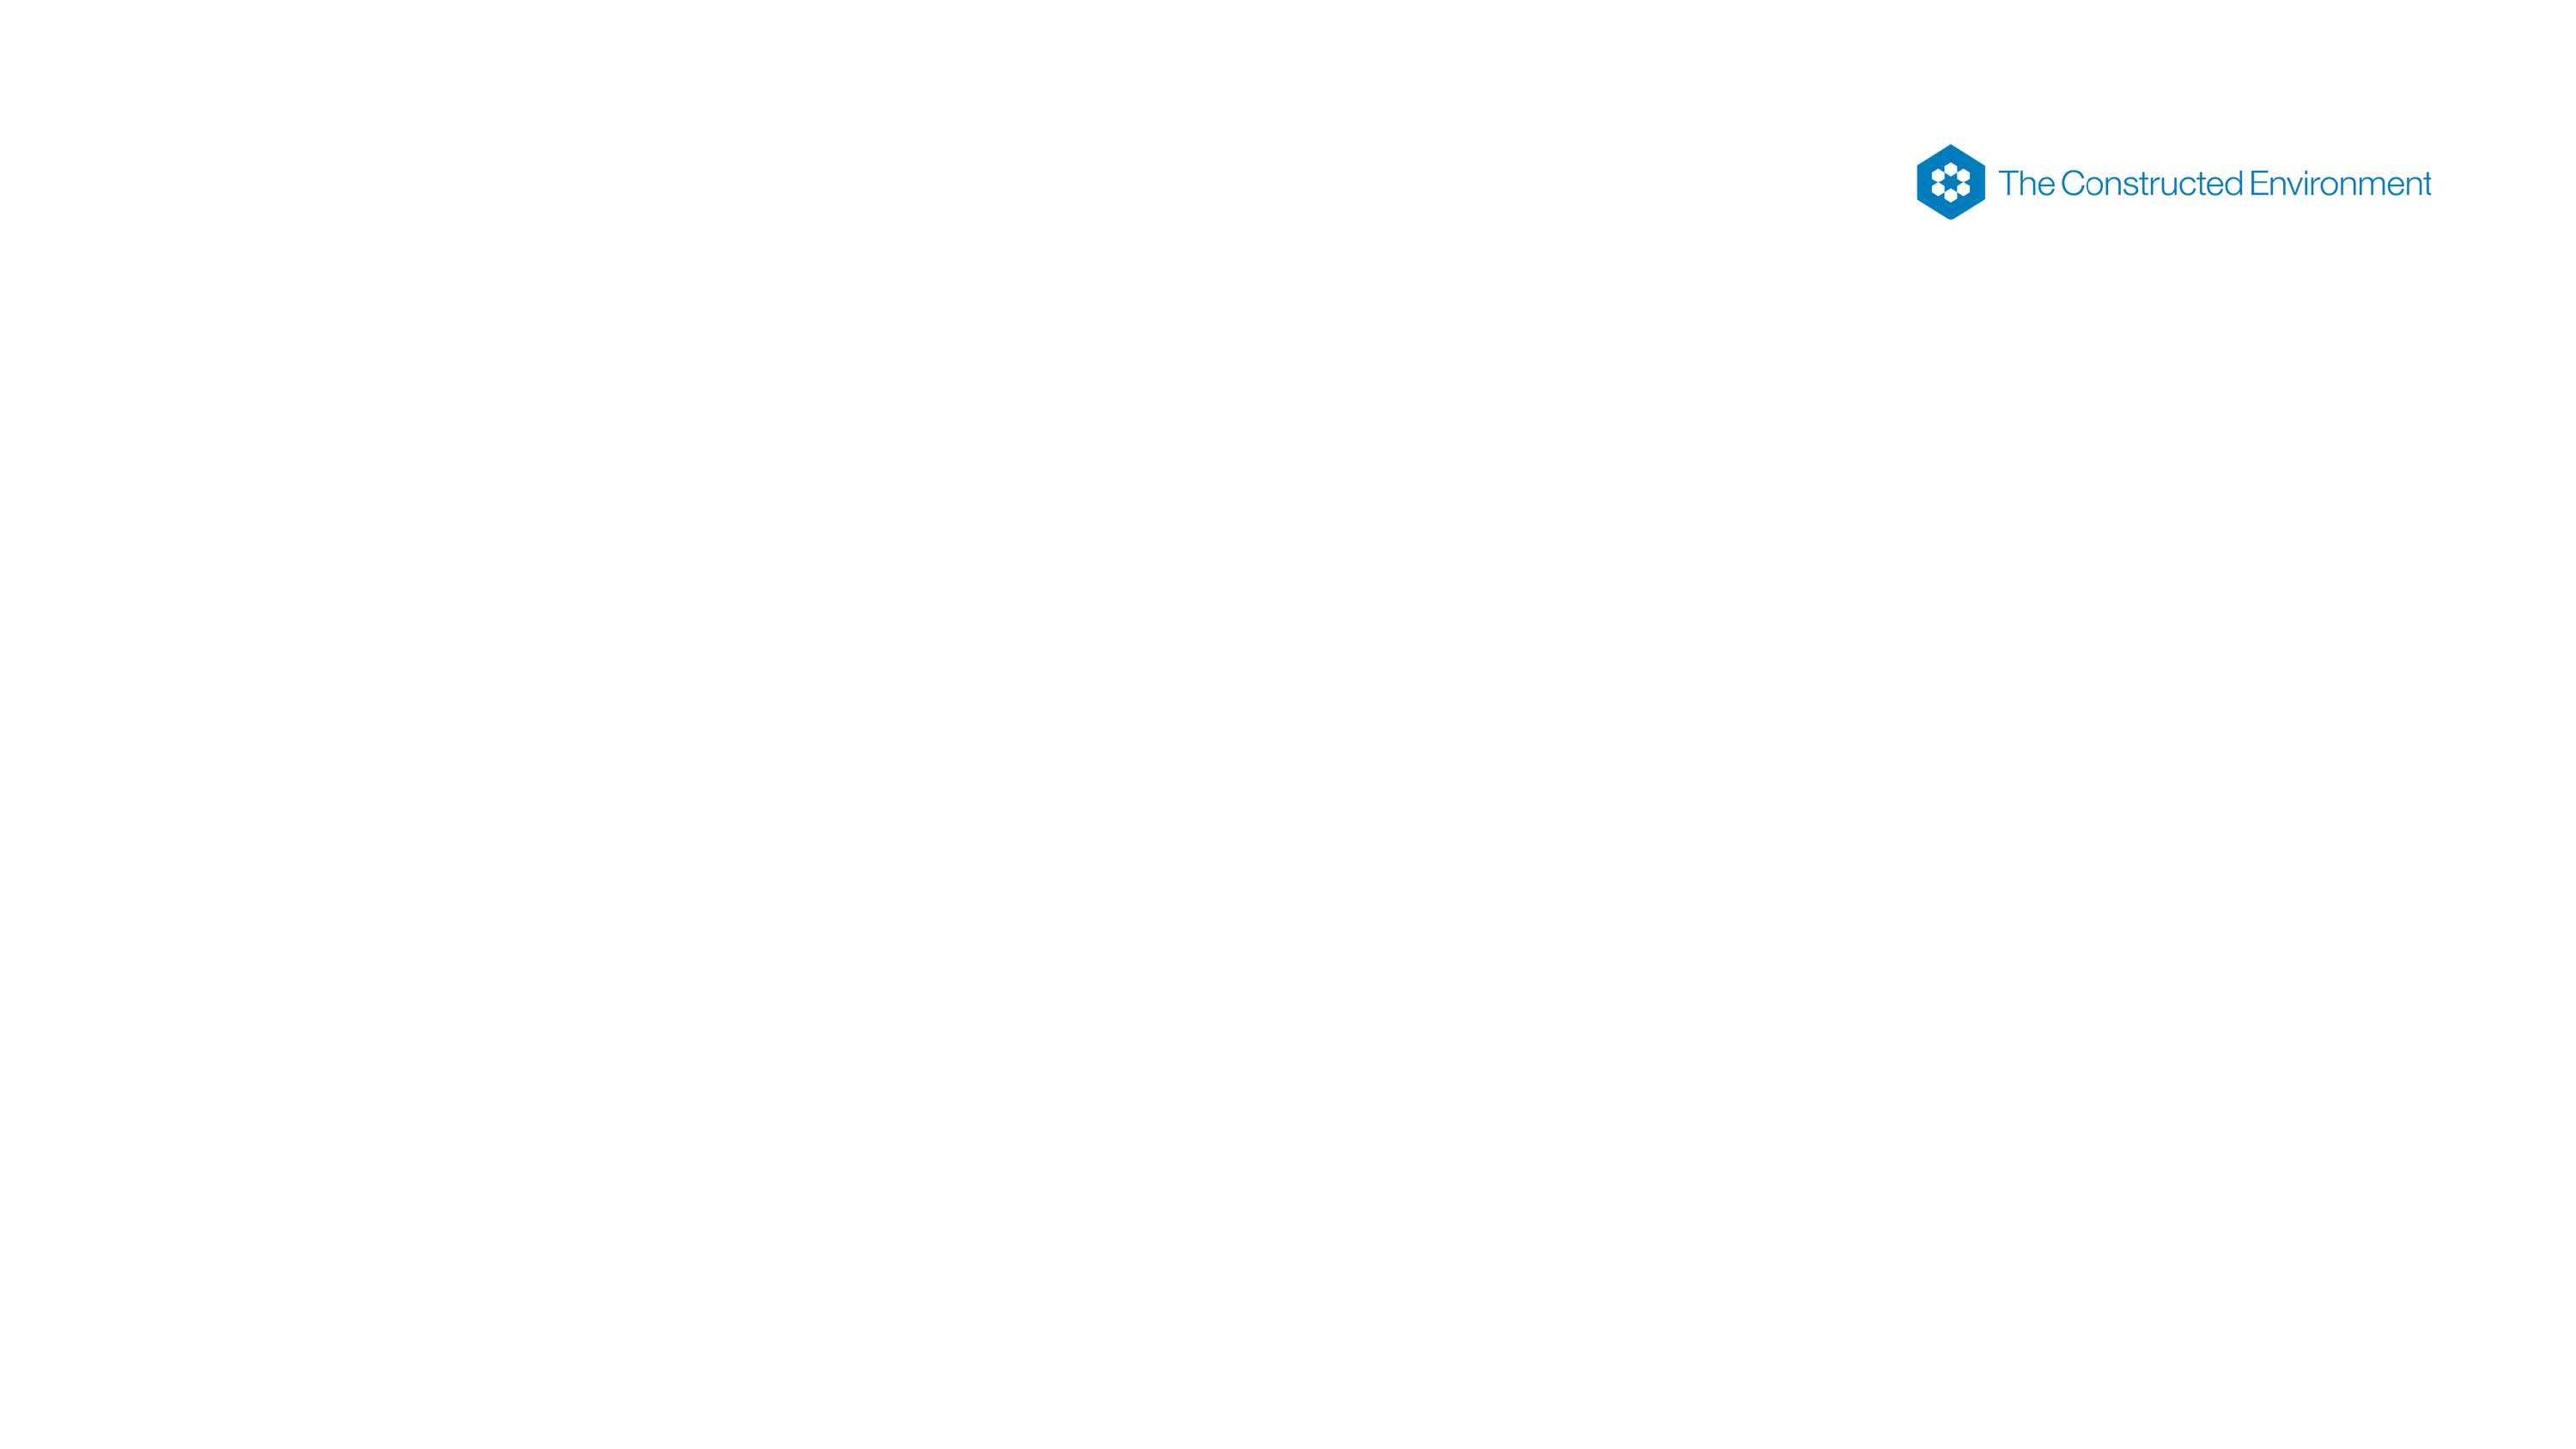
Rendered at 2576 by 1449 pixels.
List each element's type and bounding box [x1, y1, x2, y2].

text_box [1917, 144, 2432, 220]
